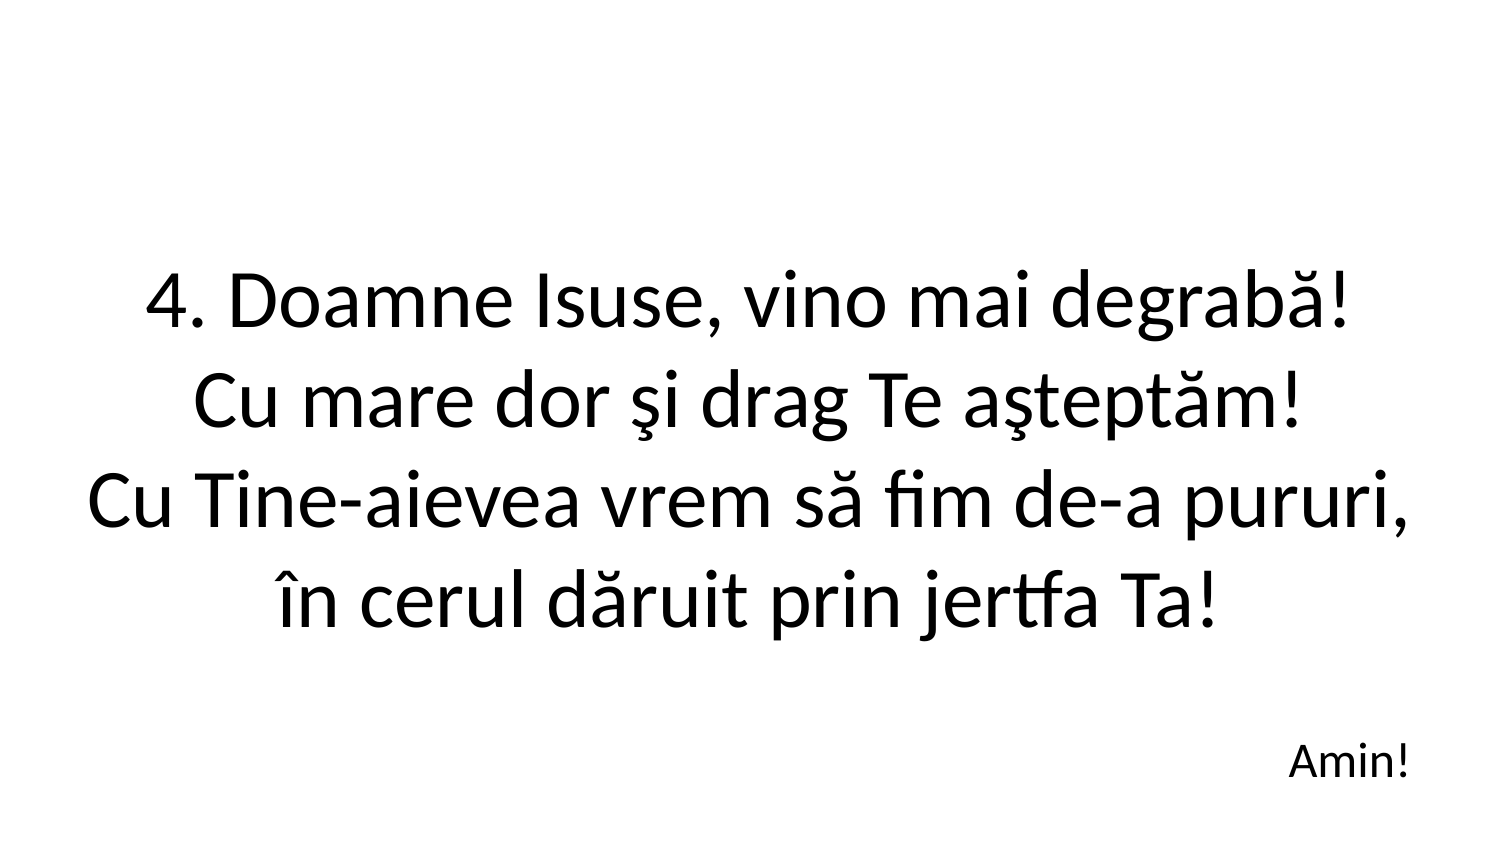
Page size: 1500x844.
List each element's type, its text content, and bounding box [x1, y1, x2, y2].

text_box 4. Doamne Isuse, vino mai degrabă! Cu mare dor şi drag Te aşteptăm! Cu Tine-aievea vrem să fim de-a pururi, în cerul dăruit prin jertfa Ta! [72, 192, 1428, 652]
text_box Amin! [1273, 674, 1427, 795]
